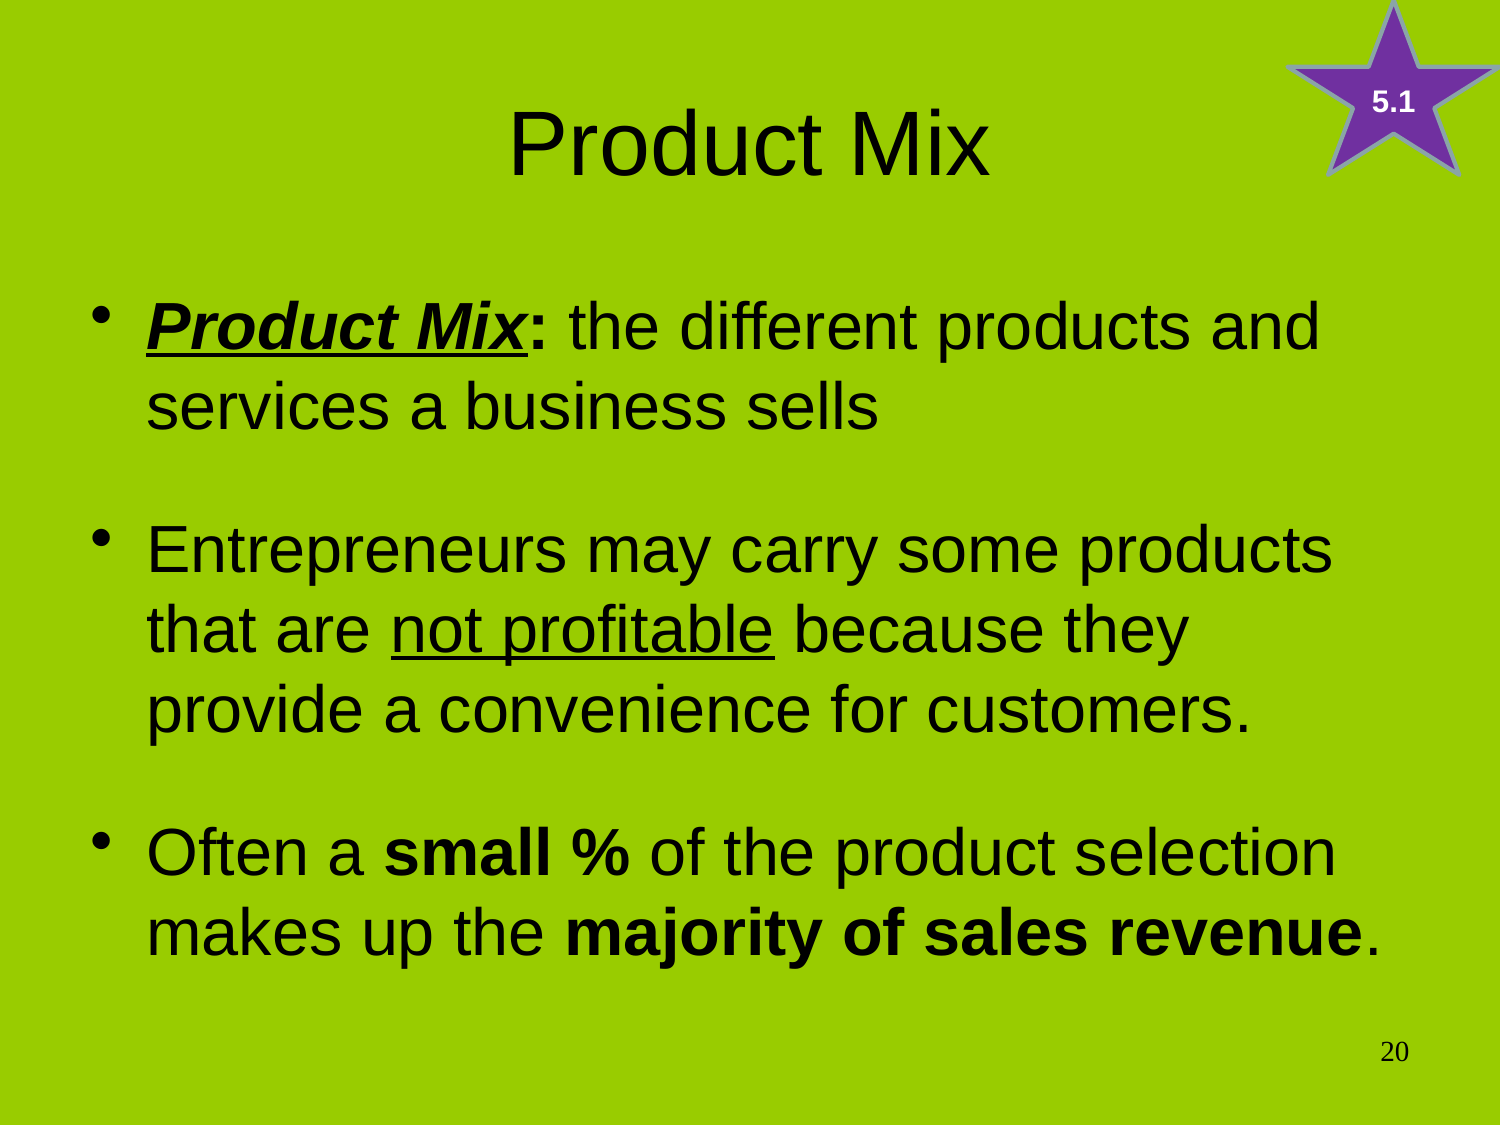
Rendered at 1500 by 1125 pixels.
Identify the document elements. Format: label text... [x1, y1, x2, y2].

title Product Mix [74, 44, 1426, 233]
slide_number 20 [1074, 1056, 1426, 1103]
text_box 5.1 [1285, 0, 1500, 177]
list Product Mix: the different products and services a business sells Entrepreneurs may carry some products that are not profitable because they provide a convenience for customers. Often a small % of the product selection makes up the majority of sales revenue. [74, 274, 1426, 1056]
